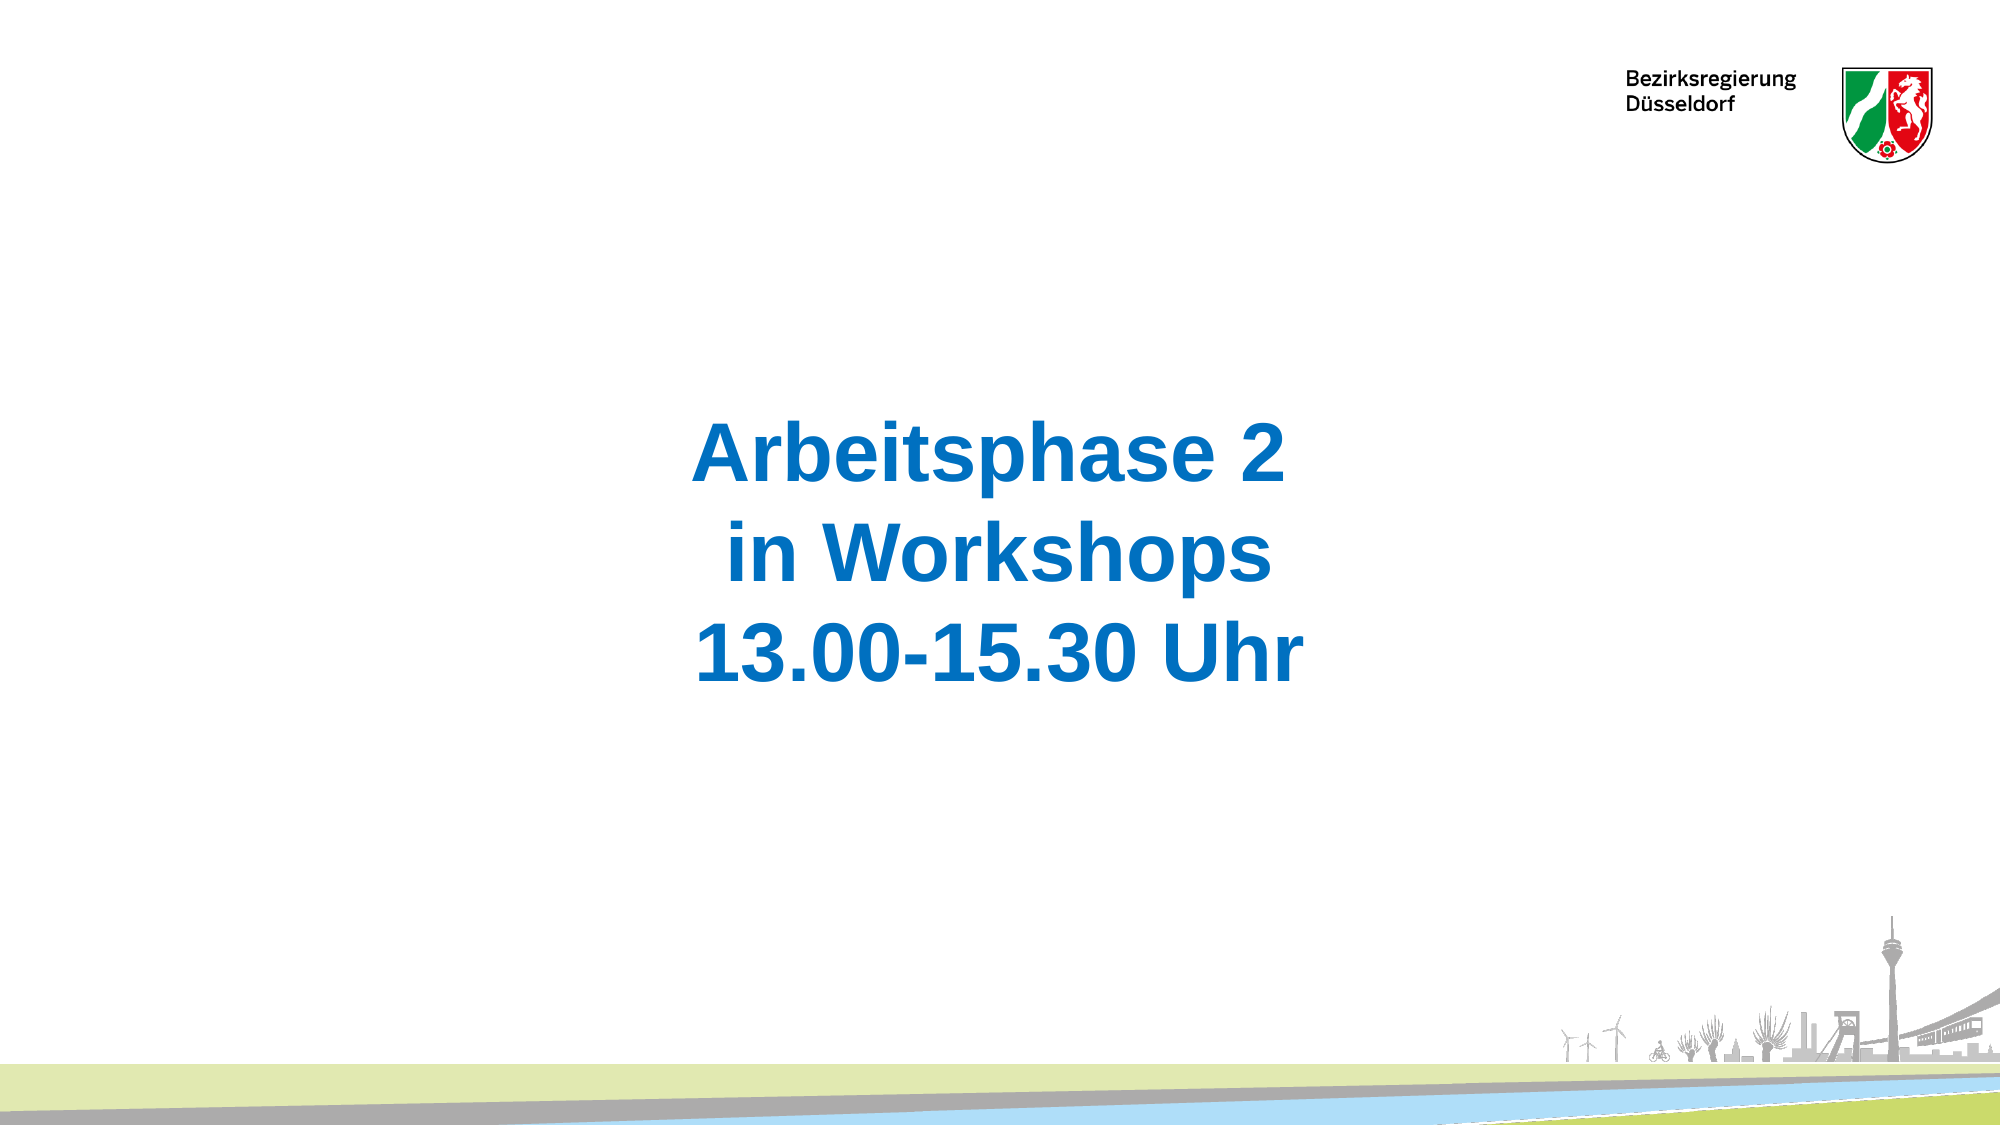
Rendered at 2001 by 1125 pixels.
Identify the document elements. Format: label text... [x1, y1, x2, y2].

title Arbeitsphase 2 in Workshops 13.00-15.30 Uhr [353, 397, 1647, 799]
picture [1625, 66, 1933, 164]
picture [0, 916, 2000, 1125]
